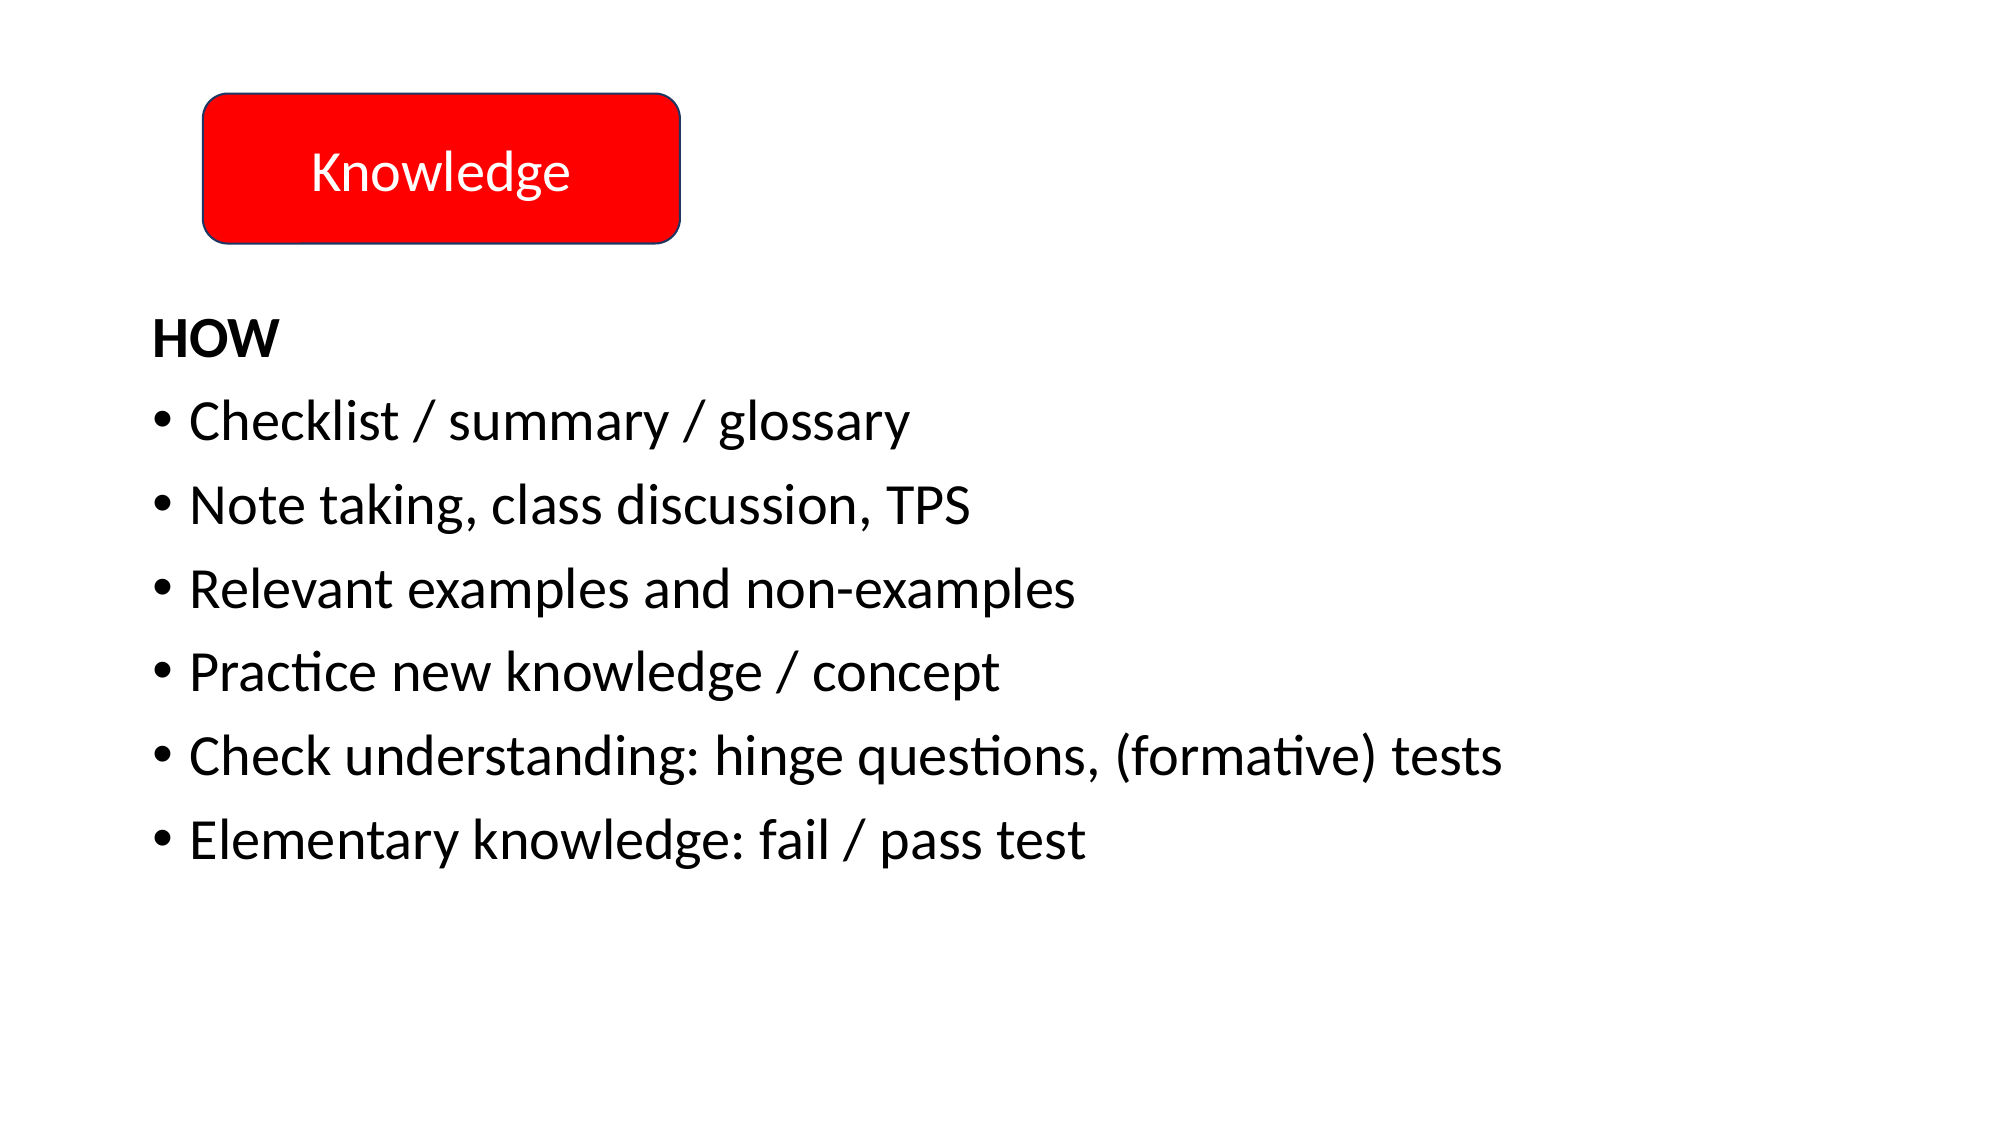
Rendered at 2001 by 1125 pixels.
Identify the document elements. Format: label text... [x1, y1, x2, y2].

text_box Knowledge [202, 93, 680, 244]
list HOW Checklist / summary / glossary Note taking, class discussion, TPS Relevant examples and non-examples Practice new knowledge / concept Check understanding: hinge questions, (formative) tests Elementary knowledge: fail / pass test [137, 299, 1863, 1014]
